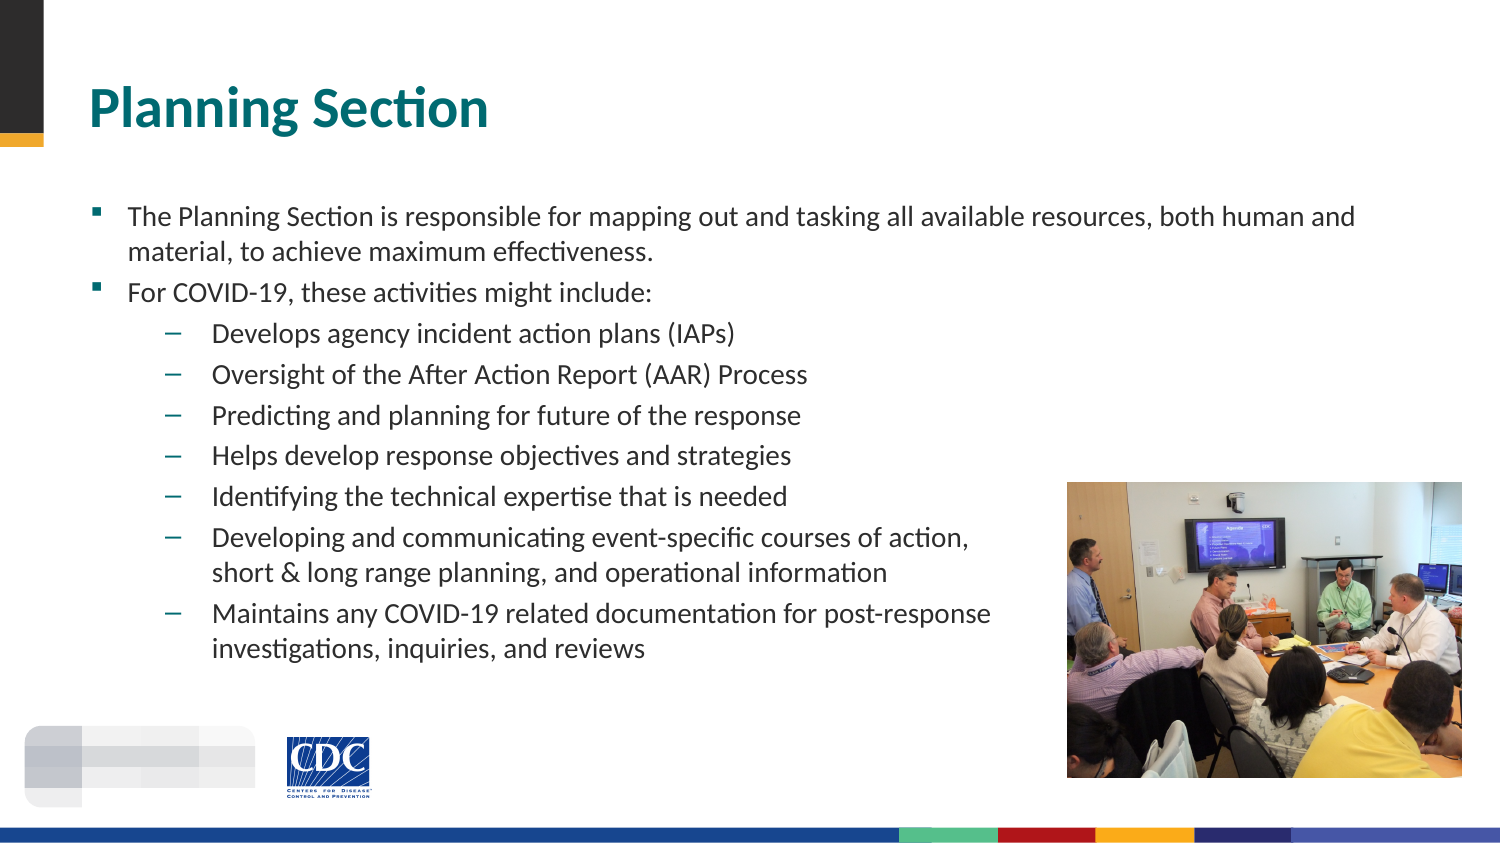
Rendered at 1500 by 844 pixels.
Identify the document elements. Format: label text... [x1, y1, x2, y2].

picture [287, 739, 372, 798]
list The Planning Section is responsible for mapping out and tasking all available resources, both human and material, to achieve maximum effectiveness. For COVID-19, these activities might include: Develops agency incident action plans (IAPs) Oversight of the After Action Report (AAR) Process Predicting and planning for future of the response Helps develop response objectives and strategies Identifying the technical expertise that is needed Developing and communicating event-specific courses of action, short & long range planning, and operational information Maintains any COVID-19 related documentation for post-response investigations, inquiries, and reviews [75, 190, 1414, 739]
picture [1067, 482, 1462, 779]
title Planning Section [75, 33, 1425, 147]
